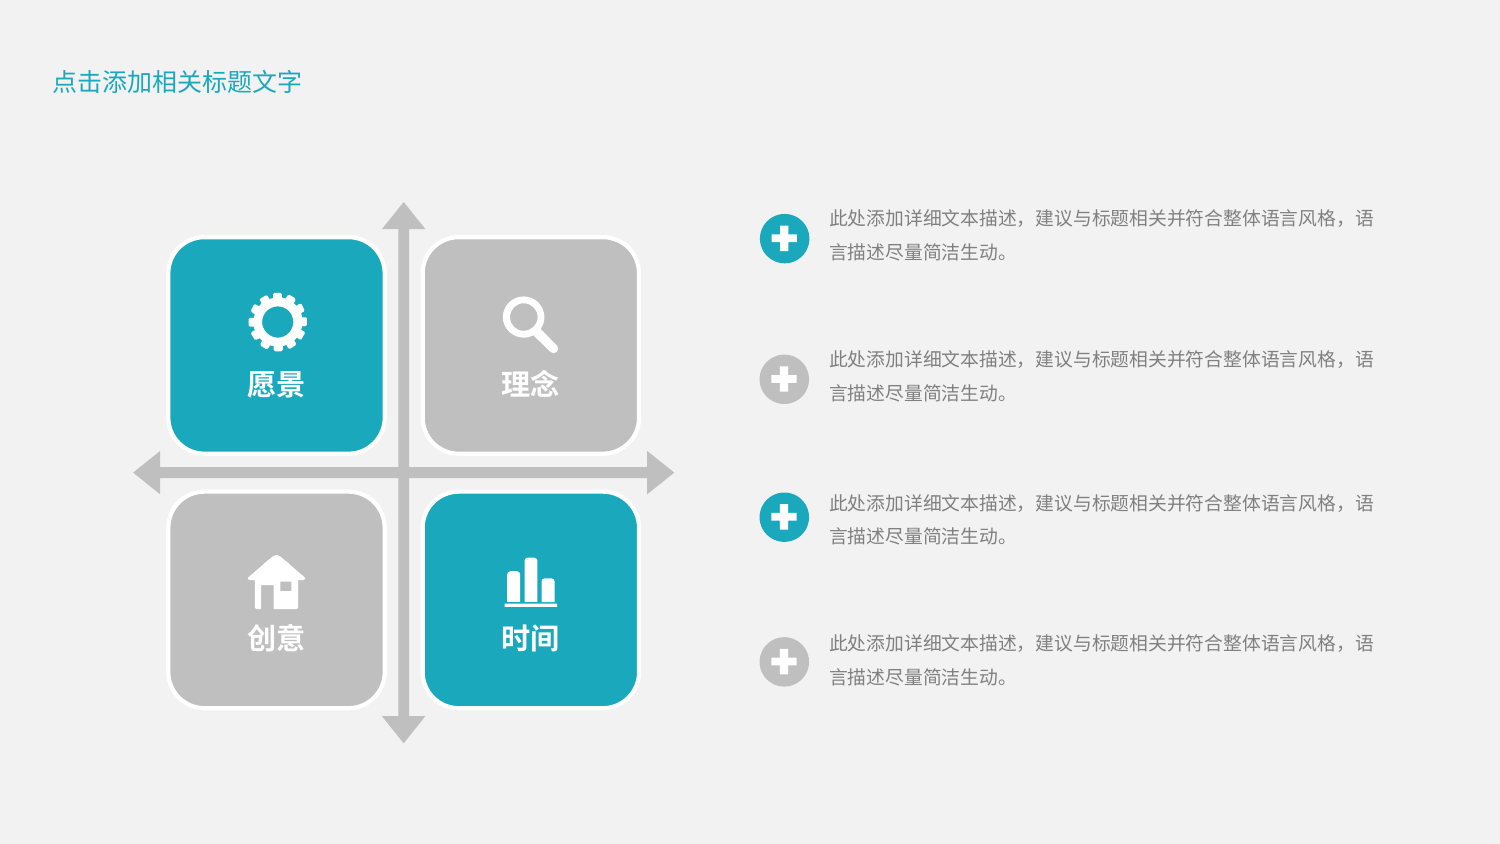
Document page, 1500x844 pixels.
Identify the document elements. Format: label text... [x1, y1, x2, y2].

text_box [502, 296, 559, 354]
text_box [133, 201, 675, 744]
text_box 时间 [420, 489, 642, 711]
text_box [769, 194, 1383, 284]
text_box 愿景 [166, 235, 387, 456]
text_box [504, 557, 558, 608]
text_box [248, 292, 307, 352]
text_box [759, 354, 810, 405]
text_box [769, 479, 1383, 574]
text_box 理念 [420, 235, 642, 456]
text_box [759, 492, 810, 543]
text_box 创意 [166, 489, 387, 711]
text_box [759, 636, 810, 687]
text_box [769, 620, 1383, 714]
text_box [247, 554, 306, 610]
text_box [769, 336, 1383, 436]
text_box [759, 213, 810, 264]
